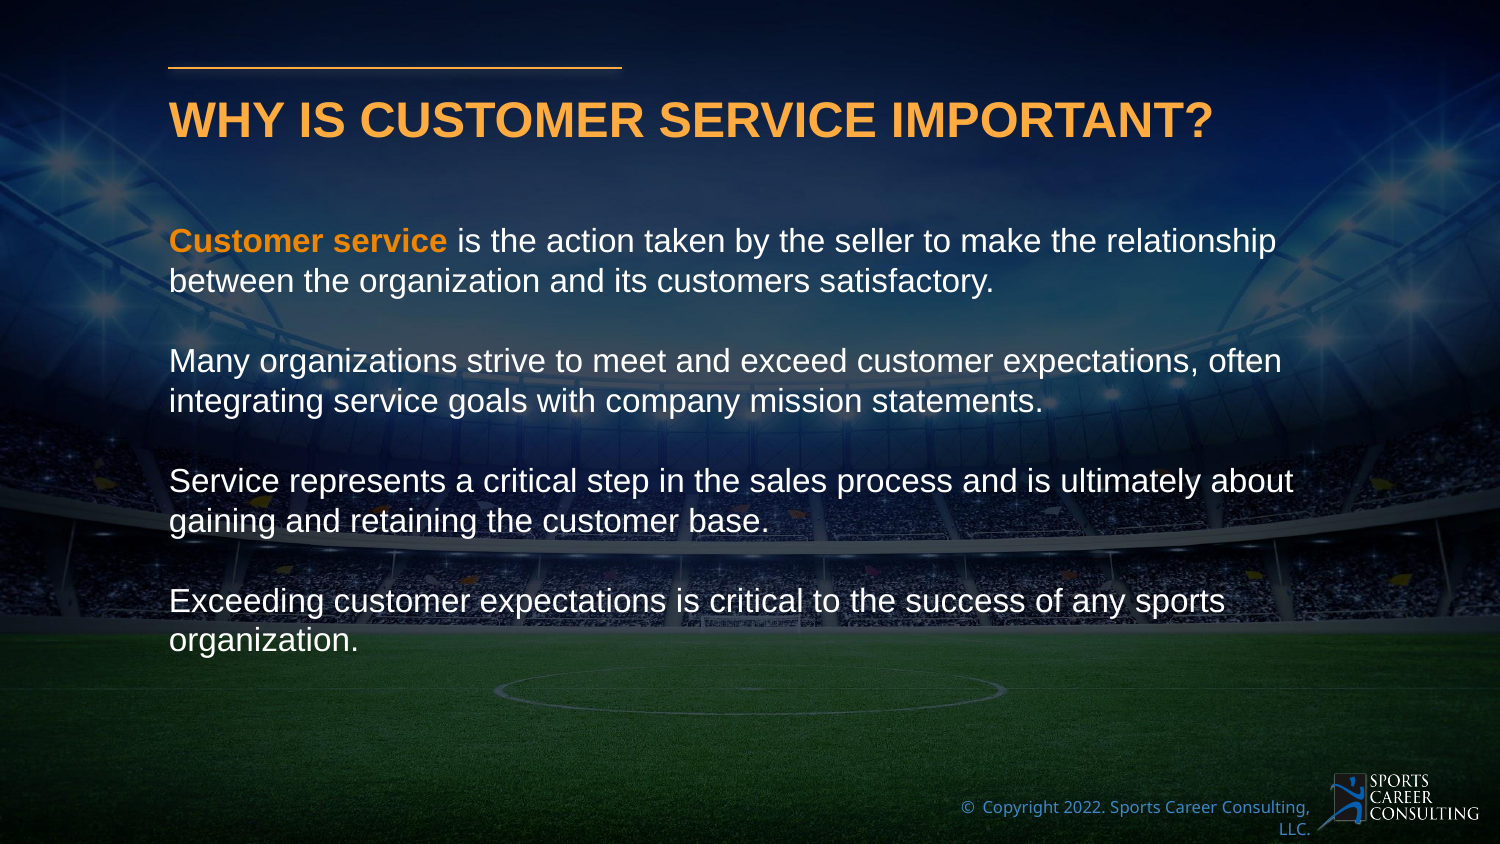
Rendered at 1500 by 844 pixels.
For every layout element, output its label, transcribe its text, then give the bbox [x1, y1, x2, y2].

picture [0, 0, 1500, 844]
text_box © Copyright 2022. Sports Career Consulting, LLC. [914, 769, 1326, 844]
list Customer service is the action taken by the seller to make the relationship between the organization and its customers satisfactory. Many organizations strive to meet and exceed customer expectations, often integrating service goals with company mission statements. Service represents a critical step in the sales process and is ultimately about gaining and retaining the customer base. Exceeding customer expectations is critical to the success of any sports organization. [153, 204, 1331, 703]
title WHY IS CUSTOMER SERVICE IMPORTANT? [153, 72, 1252, 204]
